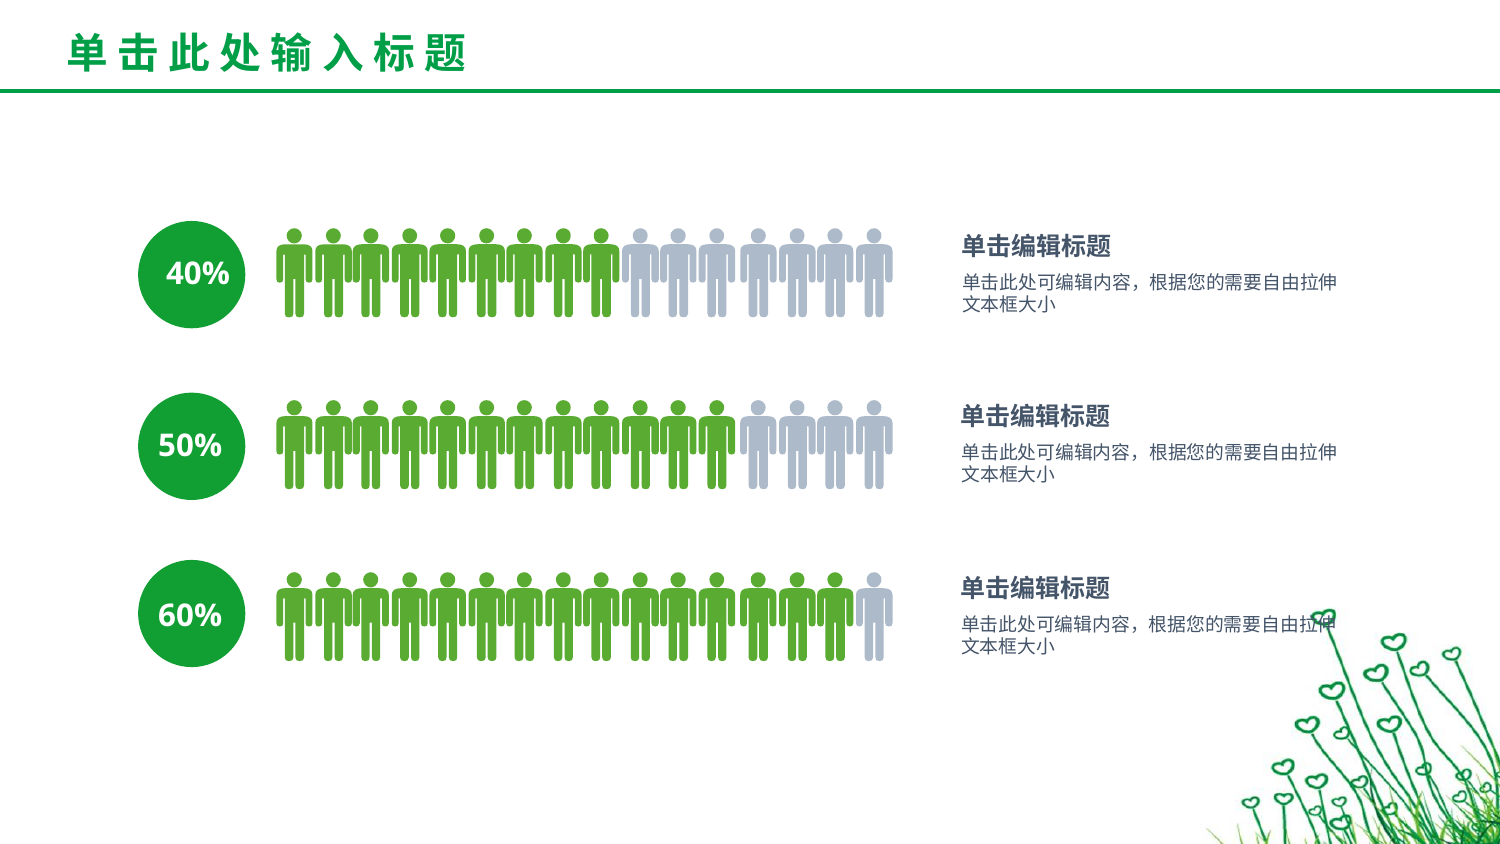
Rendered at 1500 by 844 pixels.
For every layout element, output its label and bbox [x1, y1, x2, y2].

picture [383, 307, 1500, 844]
text_box [137, 559, 1348, 668]
text_box [137, 392, 1349, 501]
text_box [137, 220, 1349, 329]
